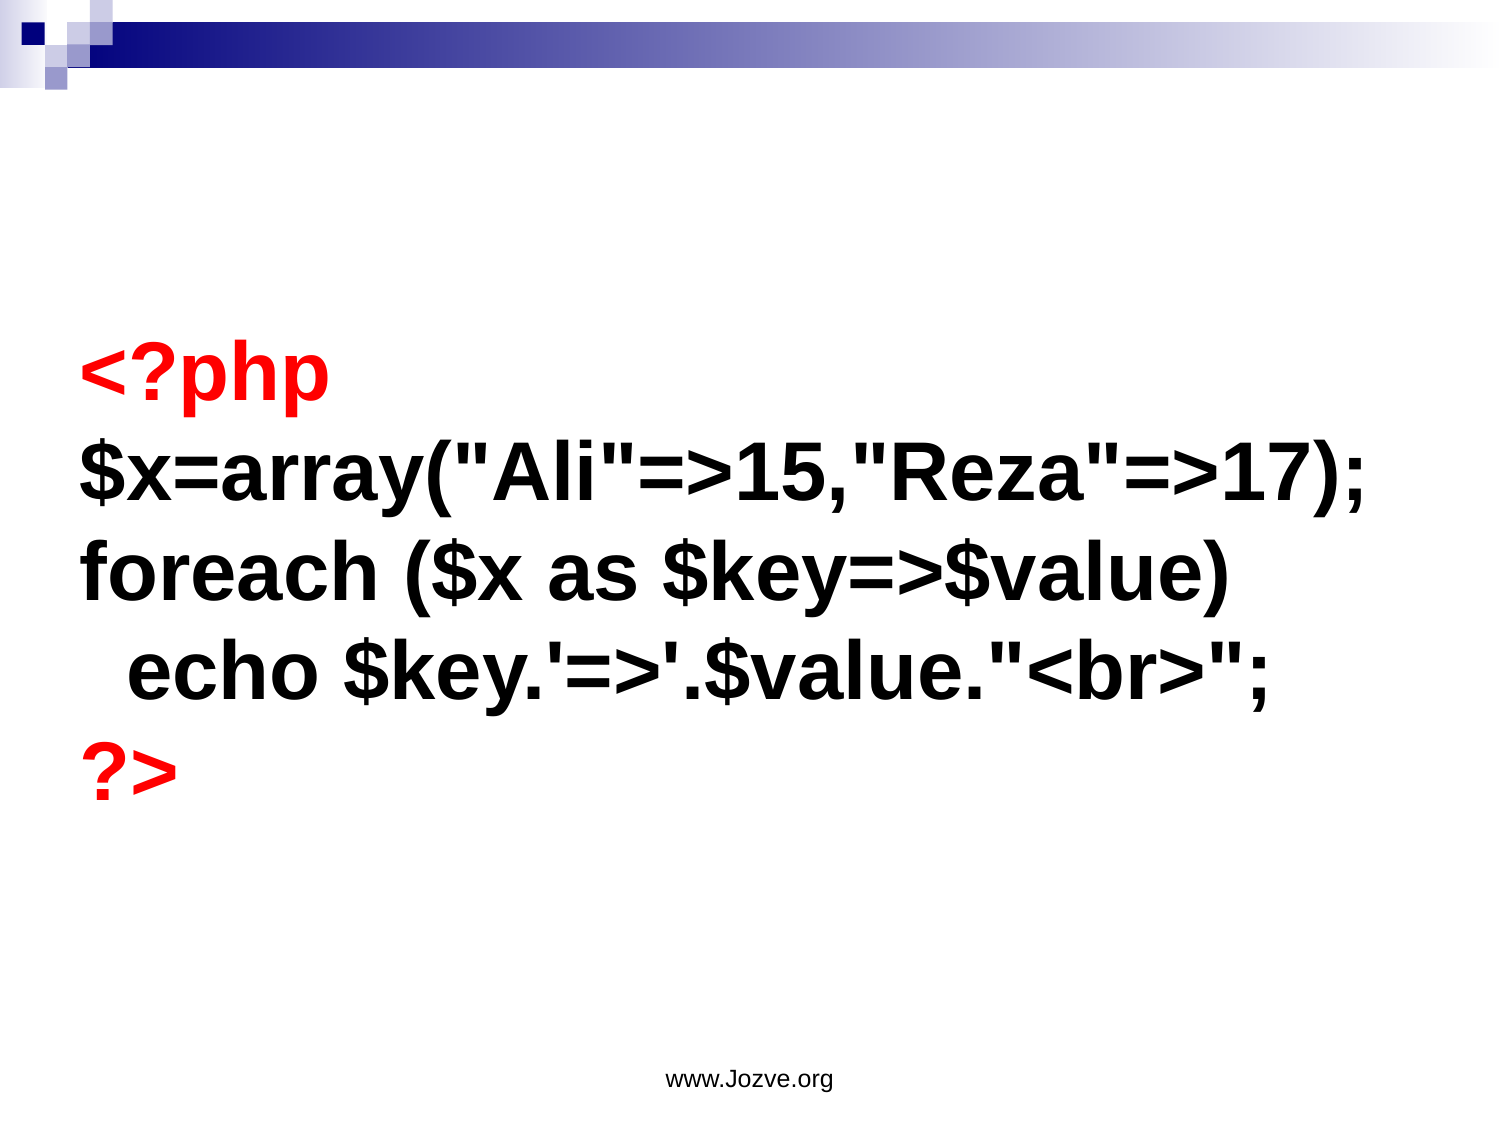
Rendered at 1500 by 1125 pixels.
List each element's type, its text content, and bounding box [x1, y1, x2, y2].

footer www.Jozve.org [512, 1024, 988, 1101]
title <?php $x=array("Ali"=>15,"Reza"=>17); foreach ($x as $key=>$value) echo $key.'=>'.$value."<br>"; ?> [64, 74, 1426, 1059]
